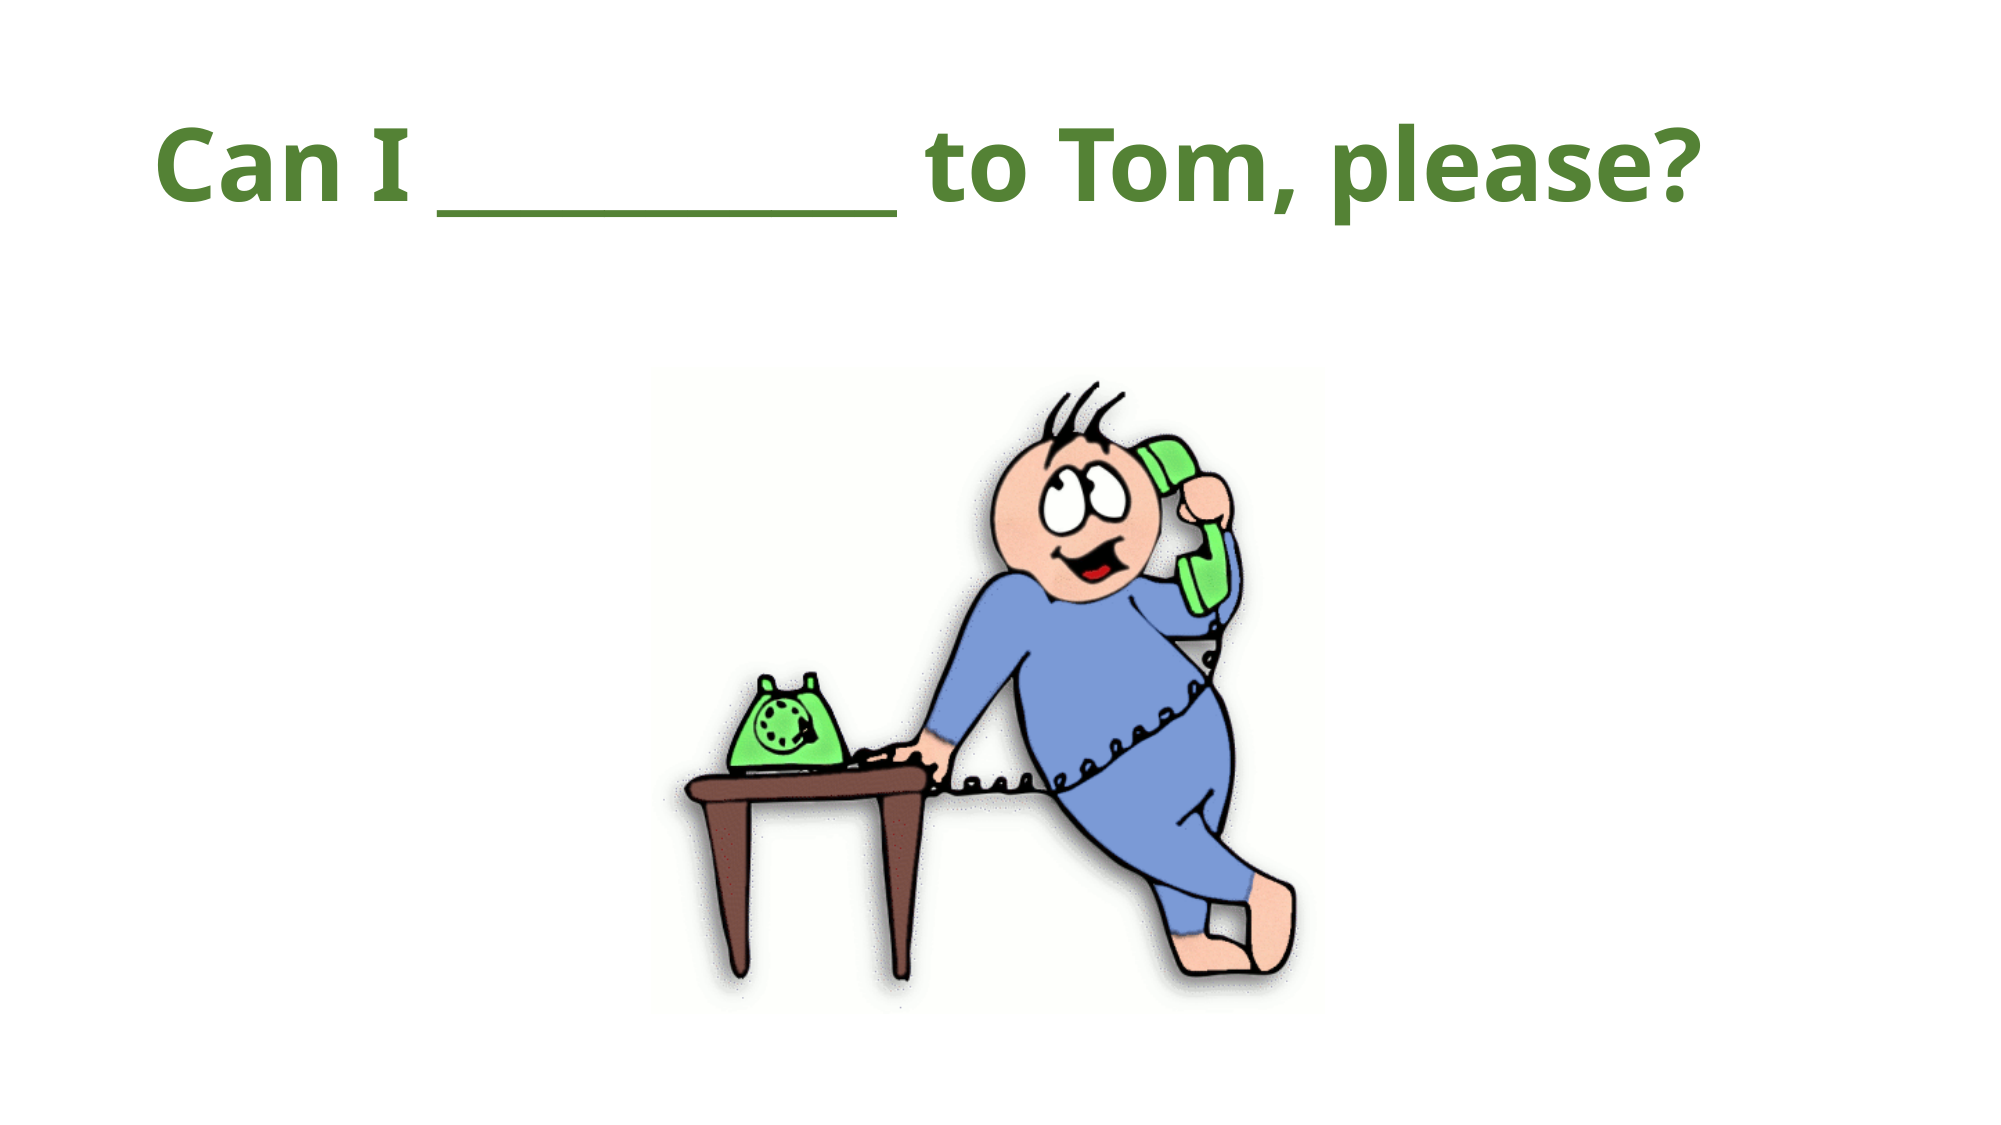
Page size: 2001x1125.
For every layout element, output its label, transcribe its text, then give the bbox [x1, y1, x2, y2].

title Can I ___________ to Tom, please? [137, 59, 1863, 278]
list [651, 367, 1325, 1014]
